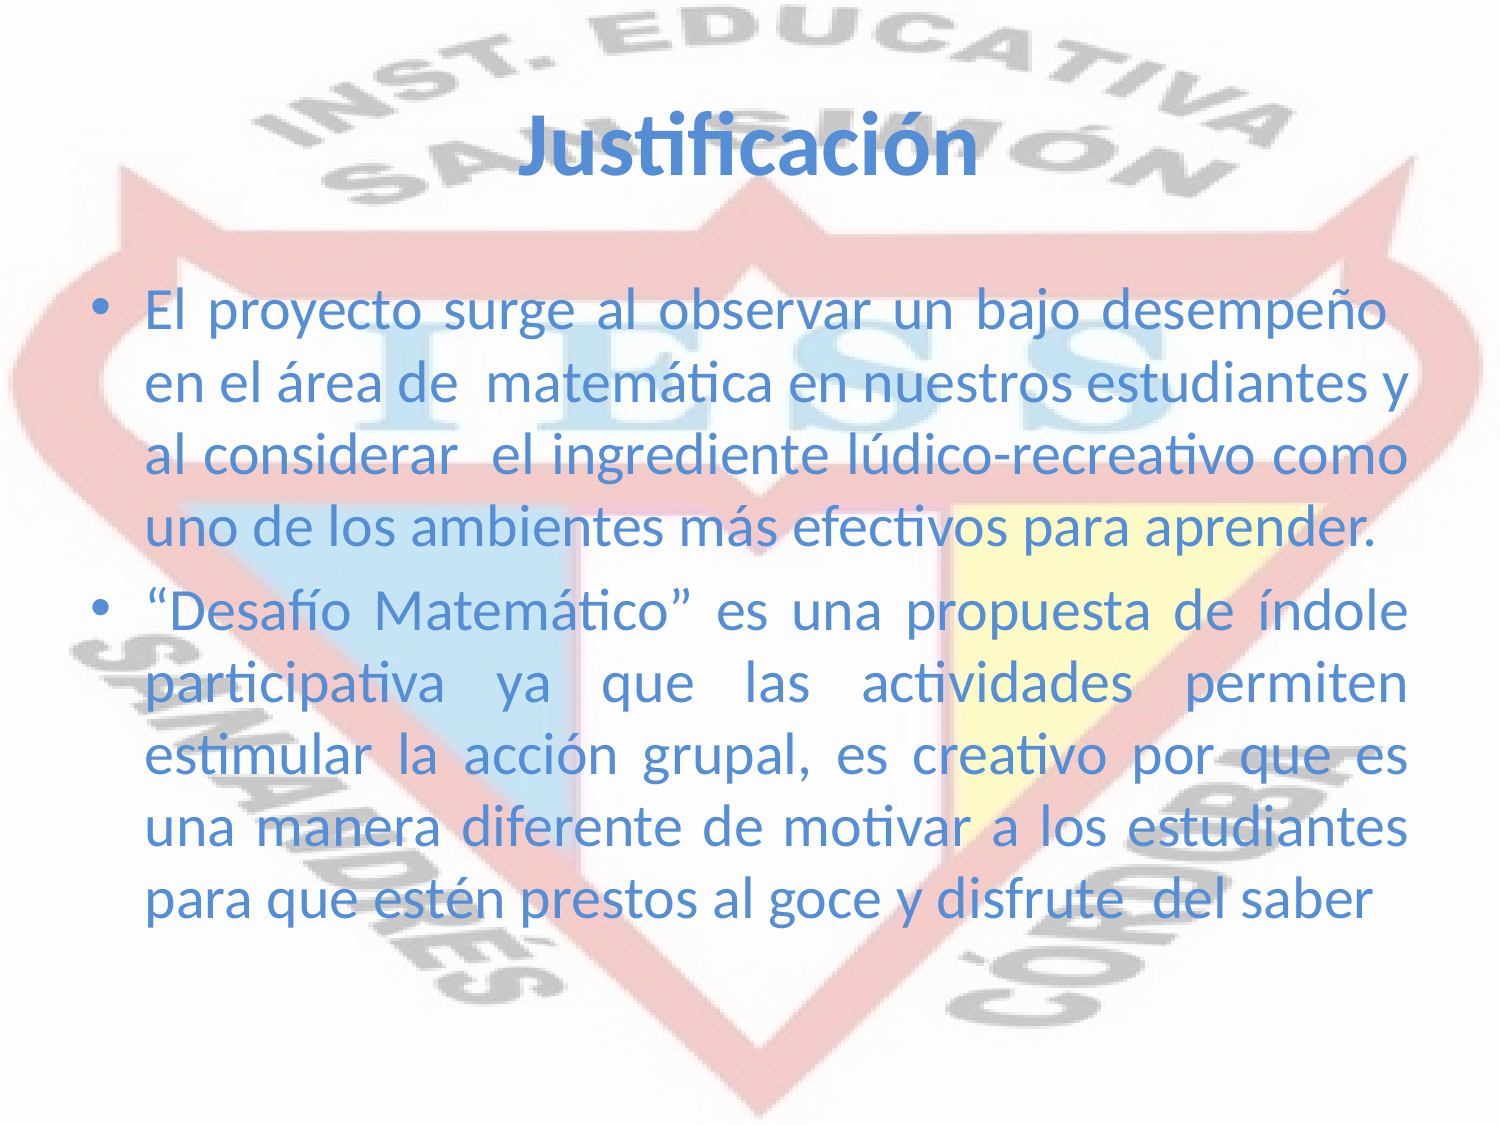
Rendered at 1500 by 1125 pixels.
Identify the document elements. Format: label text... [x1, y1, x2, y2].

list El proyecto surge al observar un bajo desempeño en el área de matemática en nuestros estudiantes y al considerar el ingrediente lúdico-recreativo como uno de los ambientes más efectivos para aprender. “Desafío Matemático” es una propuesta de índole participativa ya que las actividades permiten estimular la acción grupal, es creativo por que es una manera diferente de motivar a los estudiantes para que estén prestos al goce y disfrute del saber [75, 262, 1425, 1005]
title Justificación [75, 45, 1425, 233]
